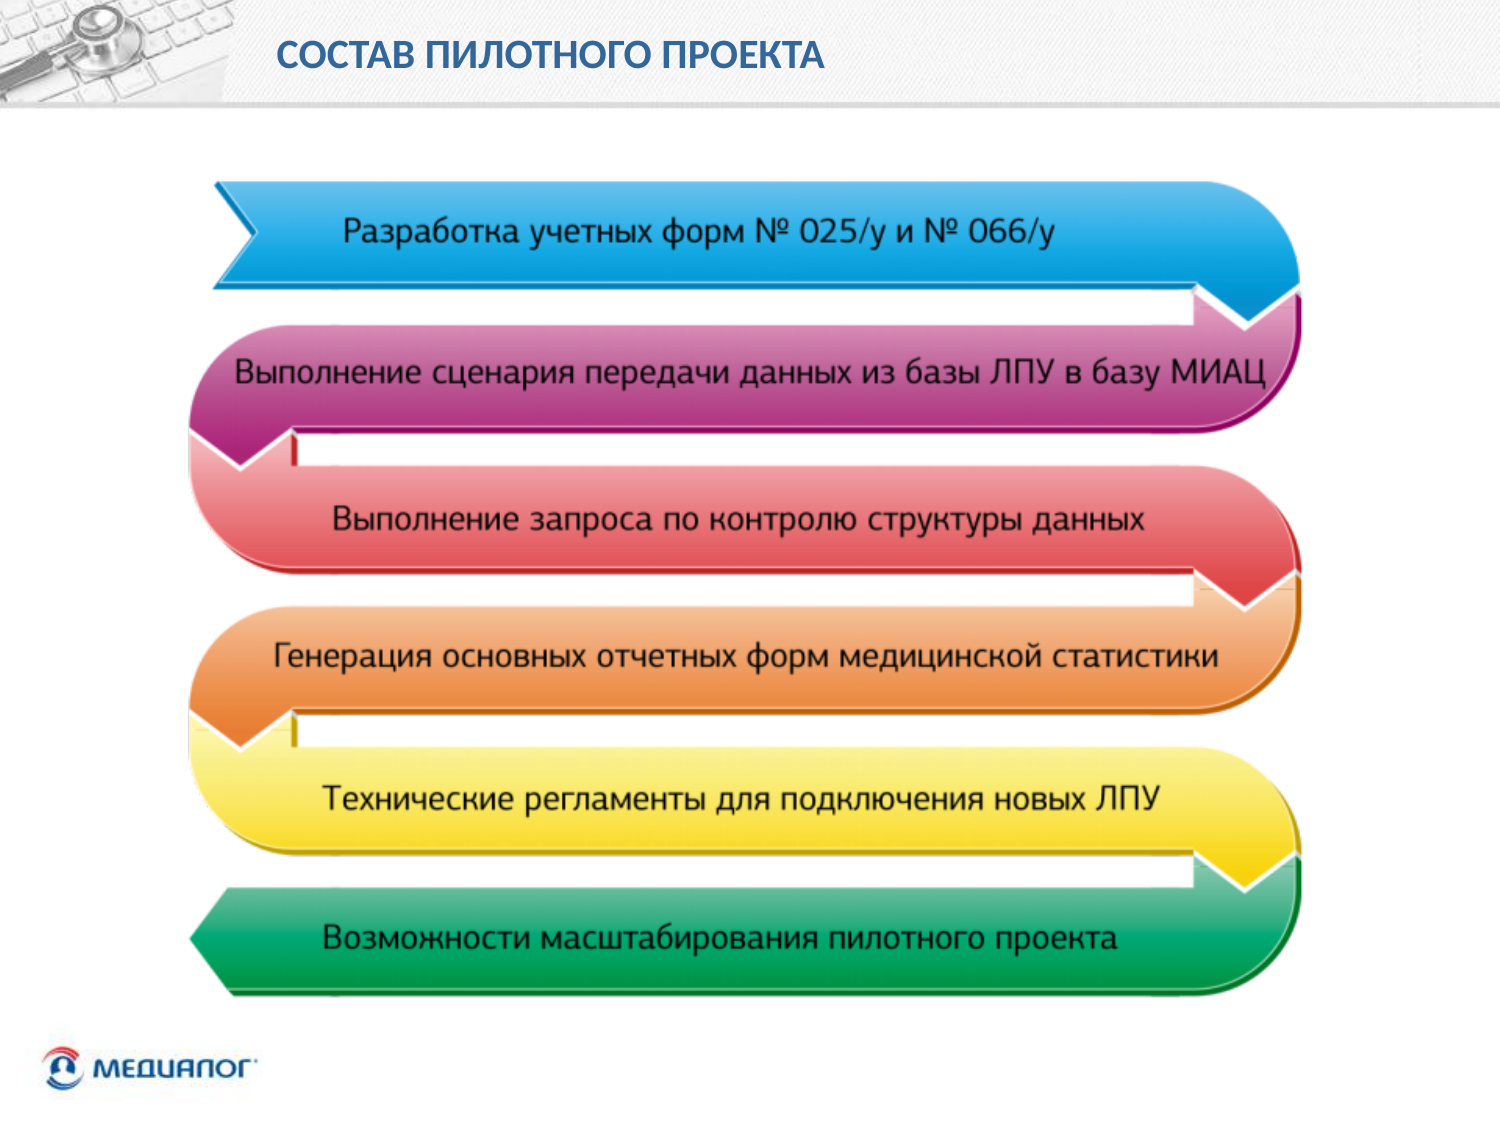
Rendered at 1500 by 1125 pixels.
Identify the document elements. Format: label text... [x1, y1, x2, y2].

text_box СОСТАВ ПИЛОТНОГО ПРОЕКТА [261, 19, 1365, 84]
title [0, 45, 804, 176]
picture [0, 0, 1500, 1125]
